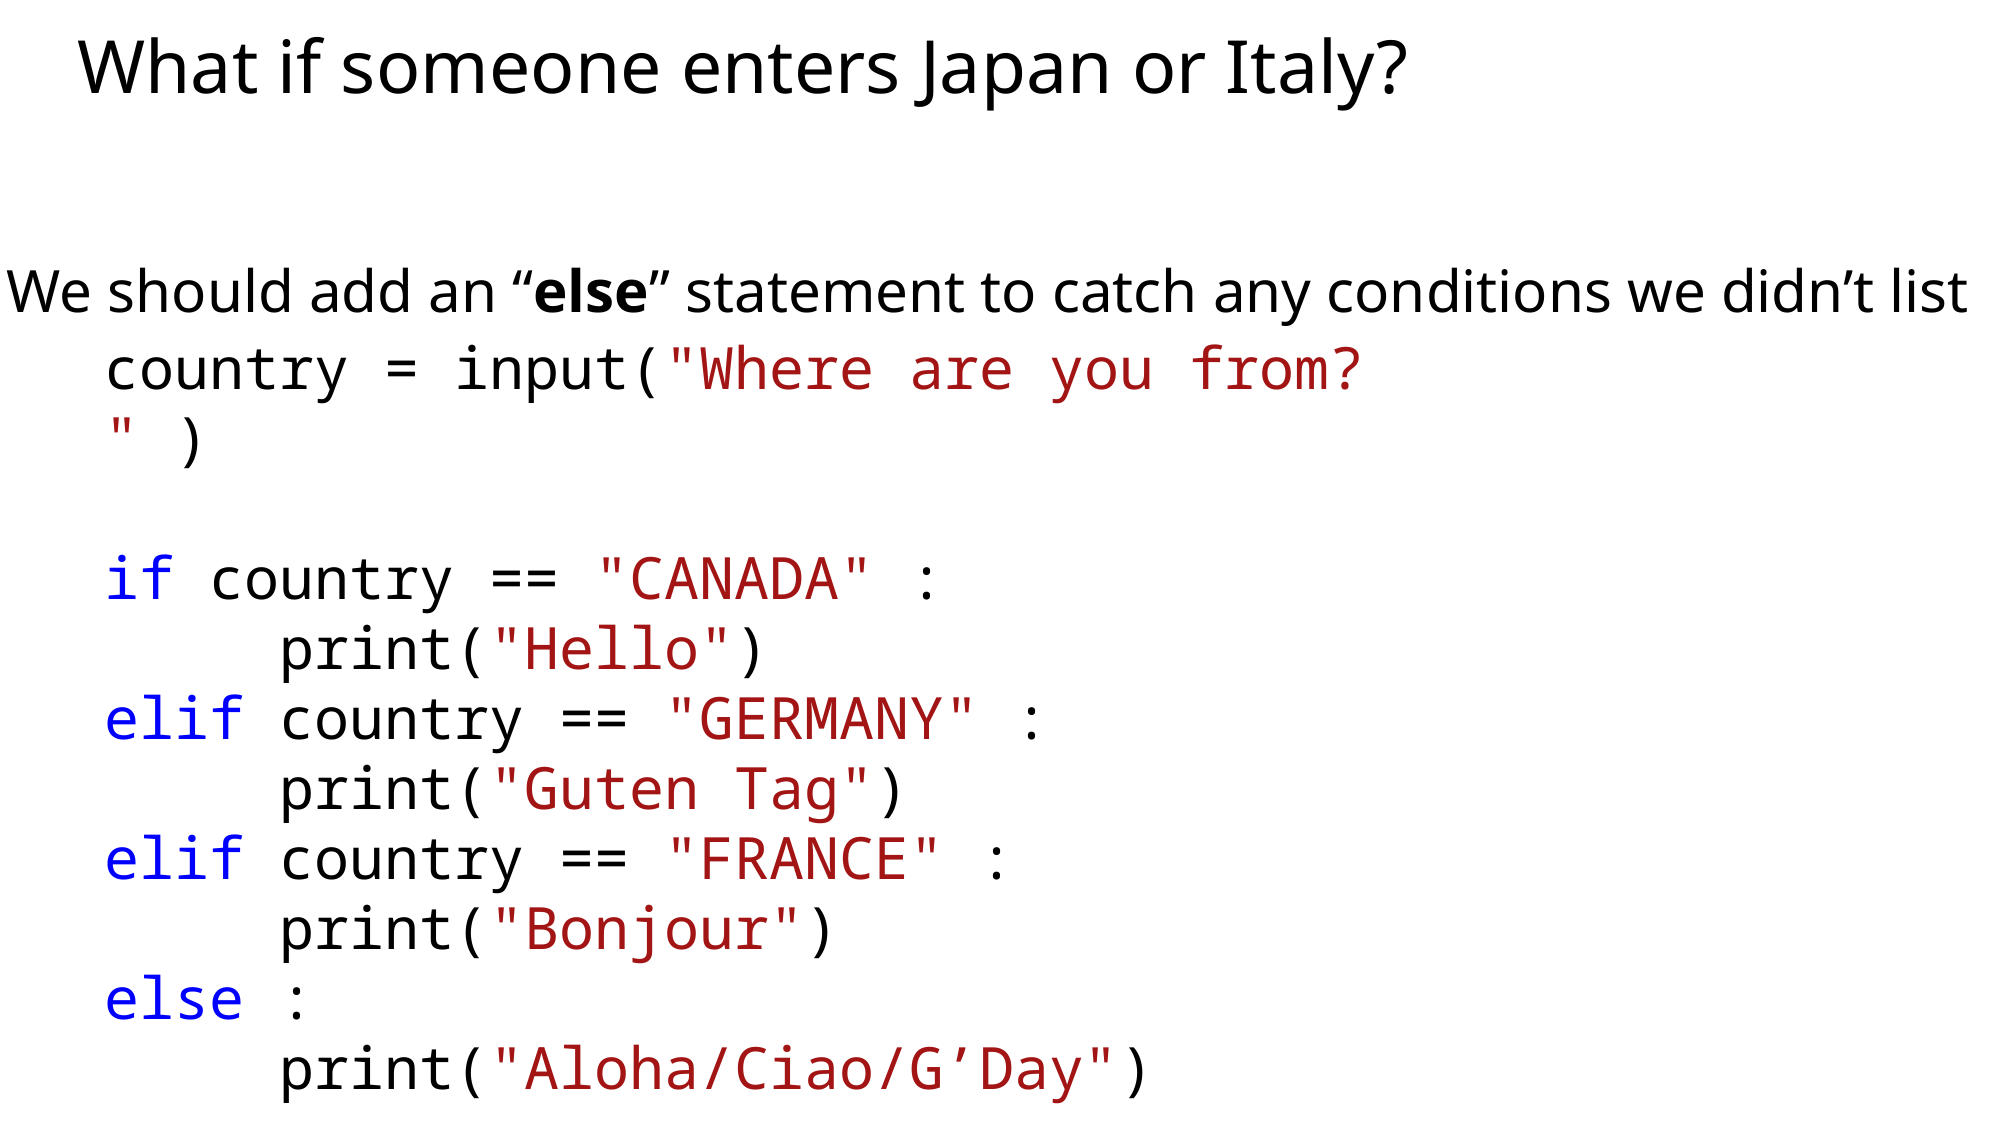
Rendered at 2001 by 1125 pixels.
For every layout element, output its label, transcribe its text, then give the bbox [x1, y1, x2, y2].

title What if someone enters Japan or Italy? [62, 29, 1953, 205]
text_box We should add an “else” statement to catch any conditions we didn’t list [0, 247, 1984, 332]
list country = input("Where are you from? " ) if country == "CANADA" : print("Hello") elif country == "GERMANY" : print("Guten Tag") elif country == "FRANCE" : print("Bonjour") else : print("Aloha/Ciao/G’Day") [89, 332, 1446, 1125]
